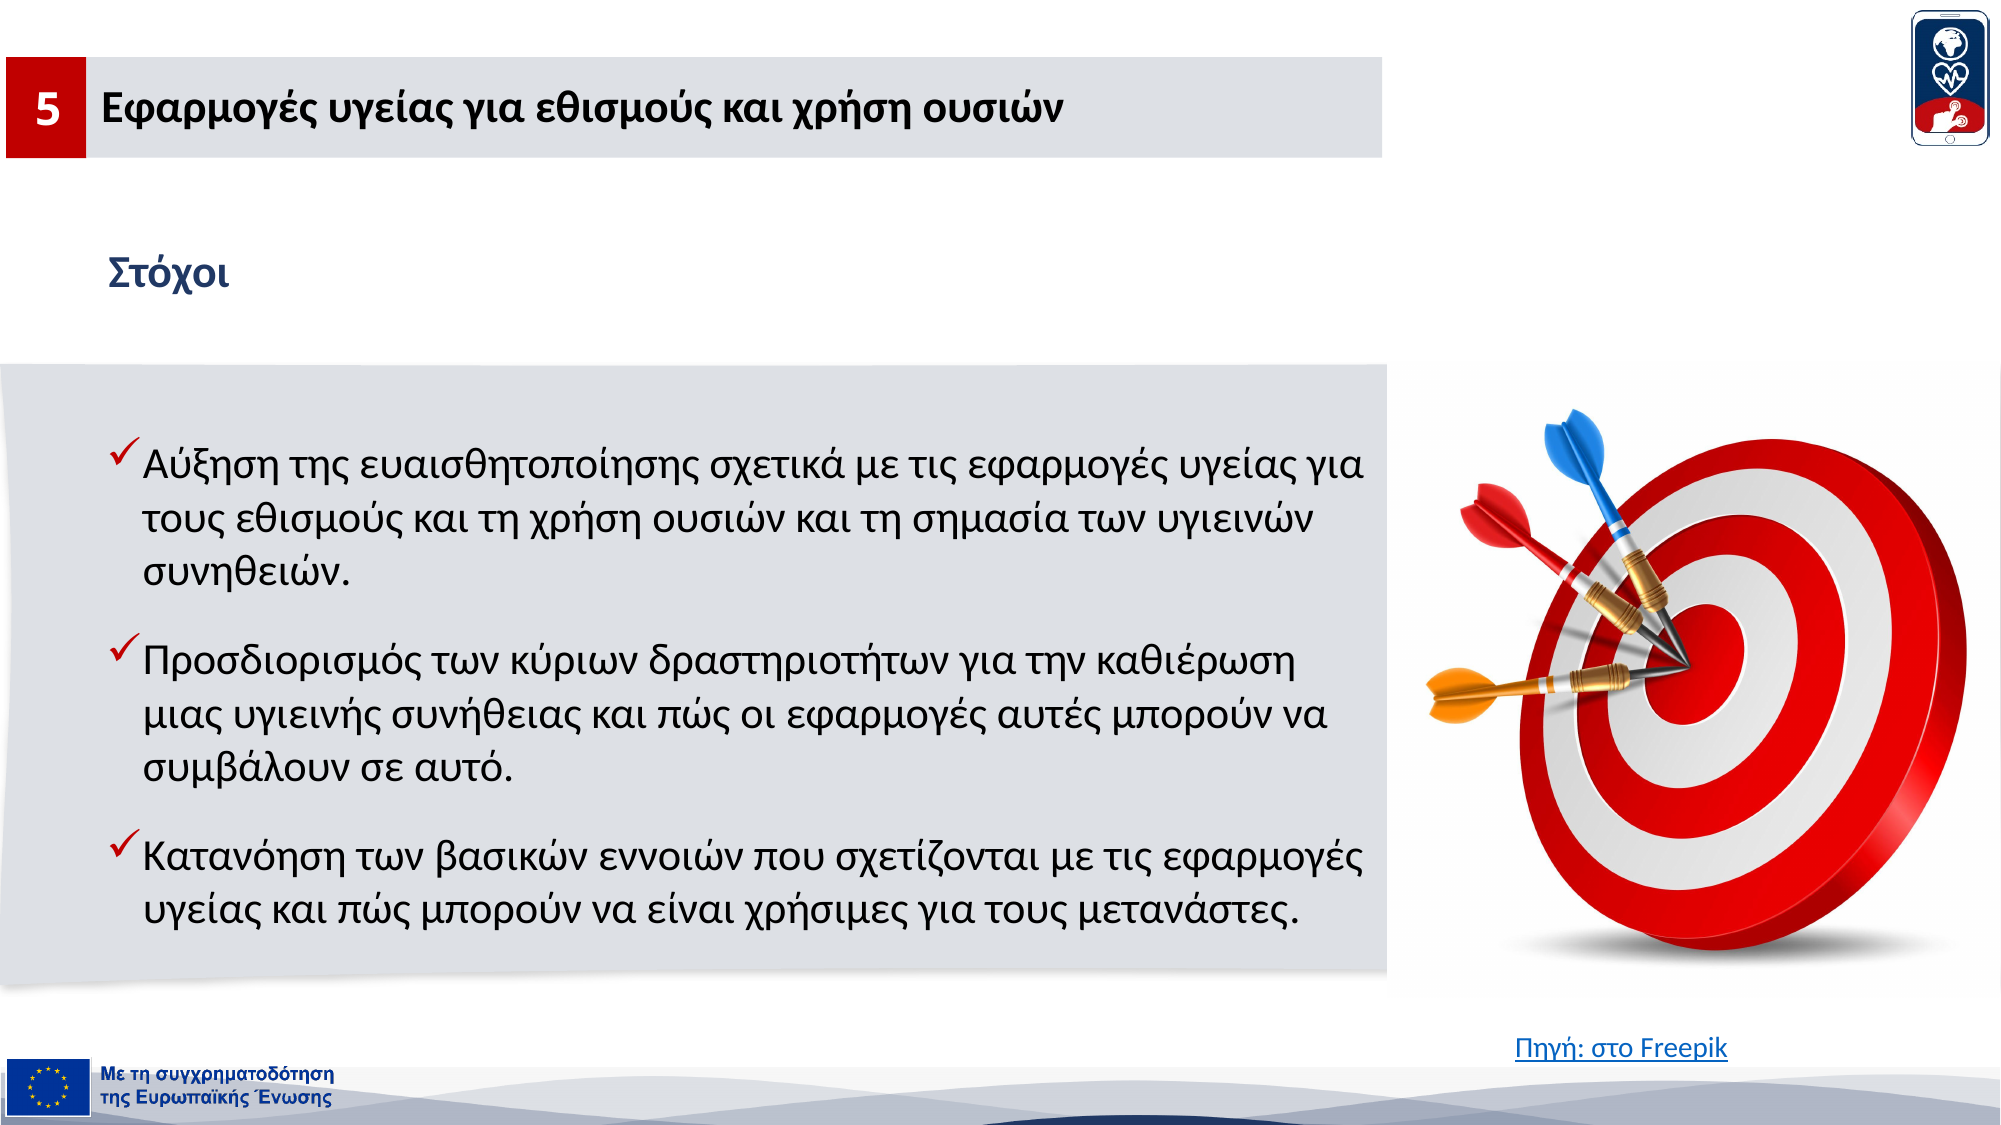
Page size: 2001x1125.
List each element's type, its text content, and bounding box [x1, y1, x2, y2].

title Στόχοι [93, 221, 1819, 324]
picture [1387, 361, 2000, 998]
text_box Εφαρμογές υγείας για εθισμούς και χρήση ουσιών [86, 57, 1383, 158]
text_box 5 [20, 71, 89, 142]
text_box [5, 56, 87, 159]
text_box Πηγή: στο Freepik [1500, 1021, 2000, 1072]
list Αύξηση της ευαισθητοποίησης σχετικά με τις εφαρμογές υγείας για τους εθισμούς και τη χρήση ουσιών και τη σημασία των υγιεινών συνηθειών. Προσδιορισμός των κύριων δραστηριοτήτων για την καθιέρωση μιας υγιεινής συνήθειας και πώς οι εφαρμογές αυτές μπορούν να συμβάλουν σε αυτό. Κατανόηση των βασικών εννοιών που σχετίζονται με τις εφαρμογές υγείας και πώς μπορούν να είναι χρήσιμες για τους μετανάστες. [91, 427, 1387, 986]
picture [1911, 10, 1990, 146]
picture [0, 1054, 2001, 1125]
